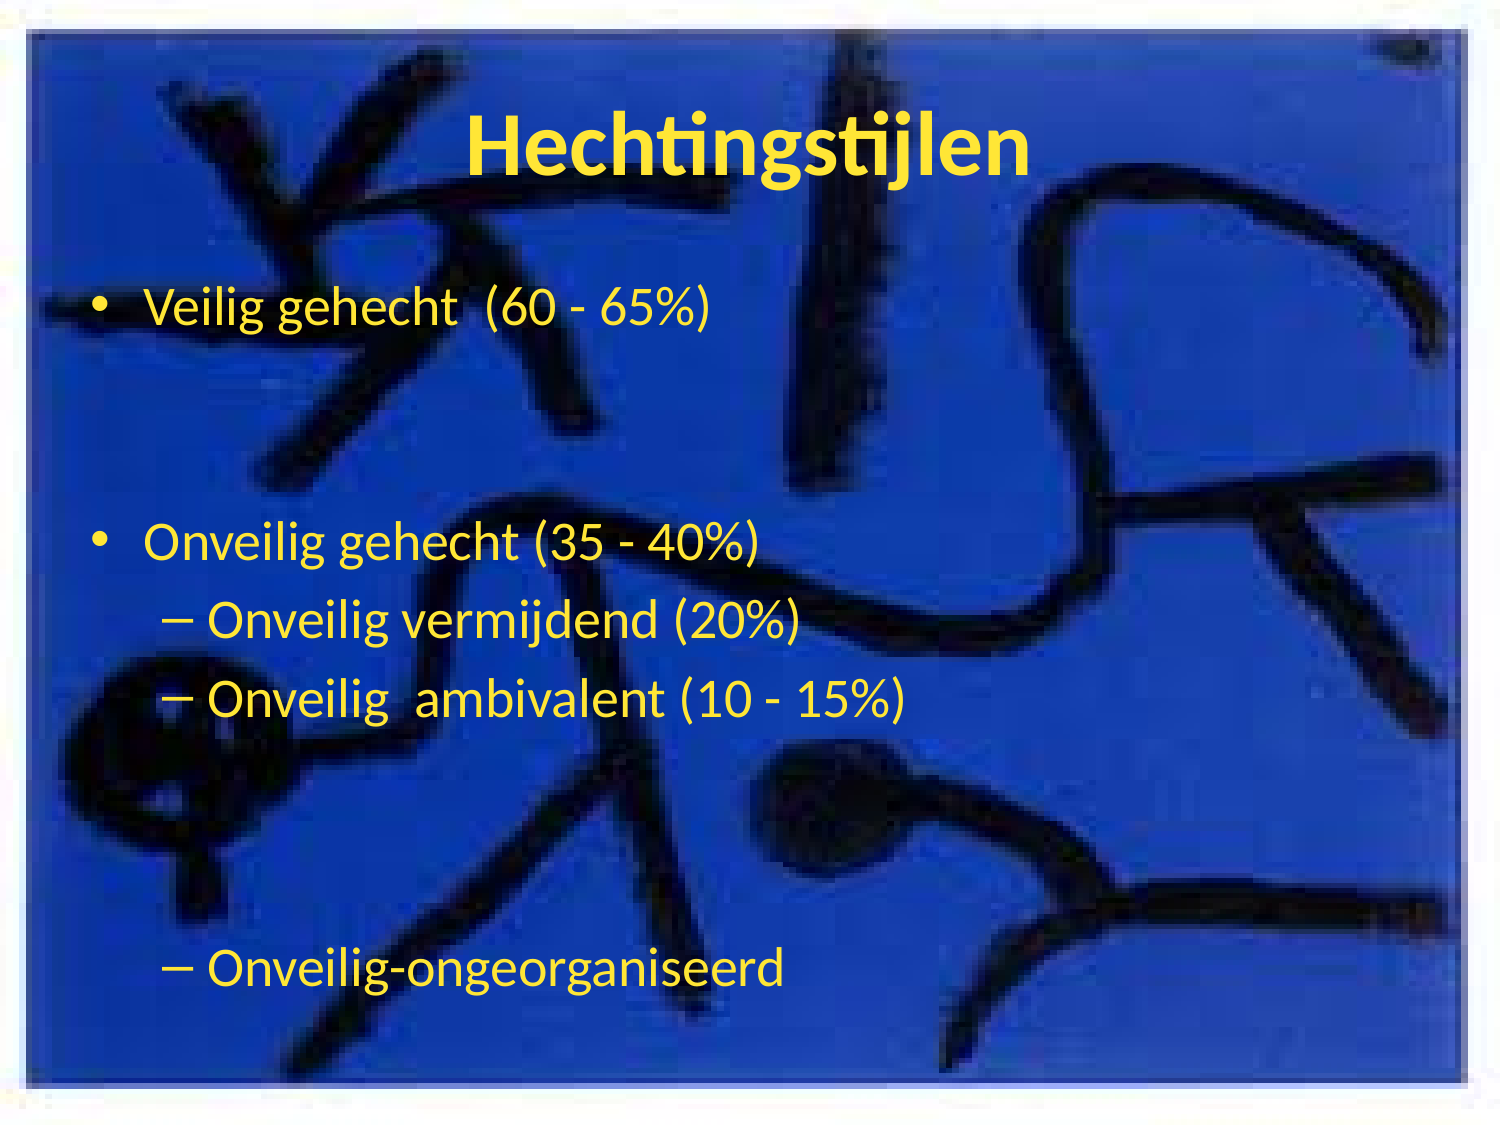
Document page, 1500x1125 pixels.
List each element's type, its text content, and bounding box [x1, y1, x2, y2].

list Veilig gehecht (60 - 65%) Onveilig gehecht (35 - 40%) Onveilig vermijdend (20%) Onveilig ambivalent (10 - 15%) Onveilig-ongeorganiseerd [75, 262, 1425, 1005]
title Hechtingstijlen [75, 45, 1425, 233]
picture [0, 0, 1500, 1125]
